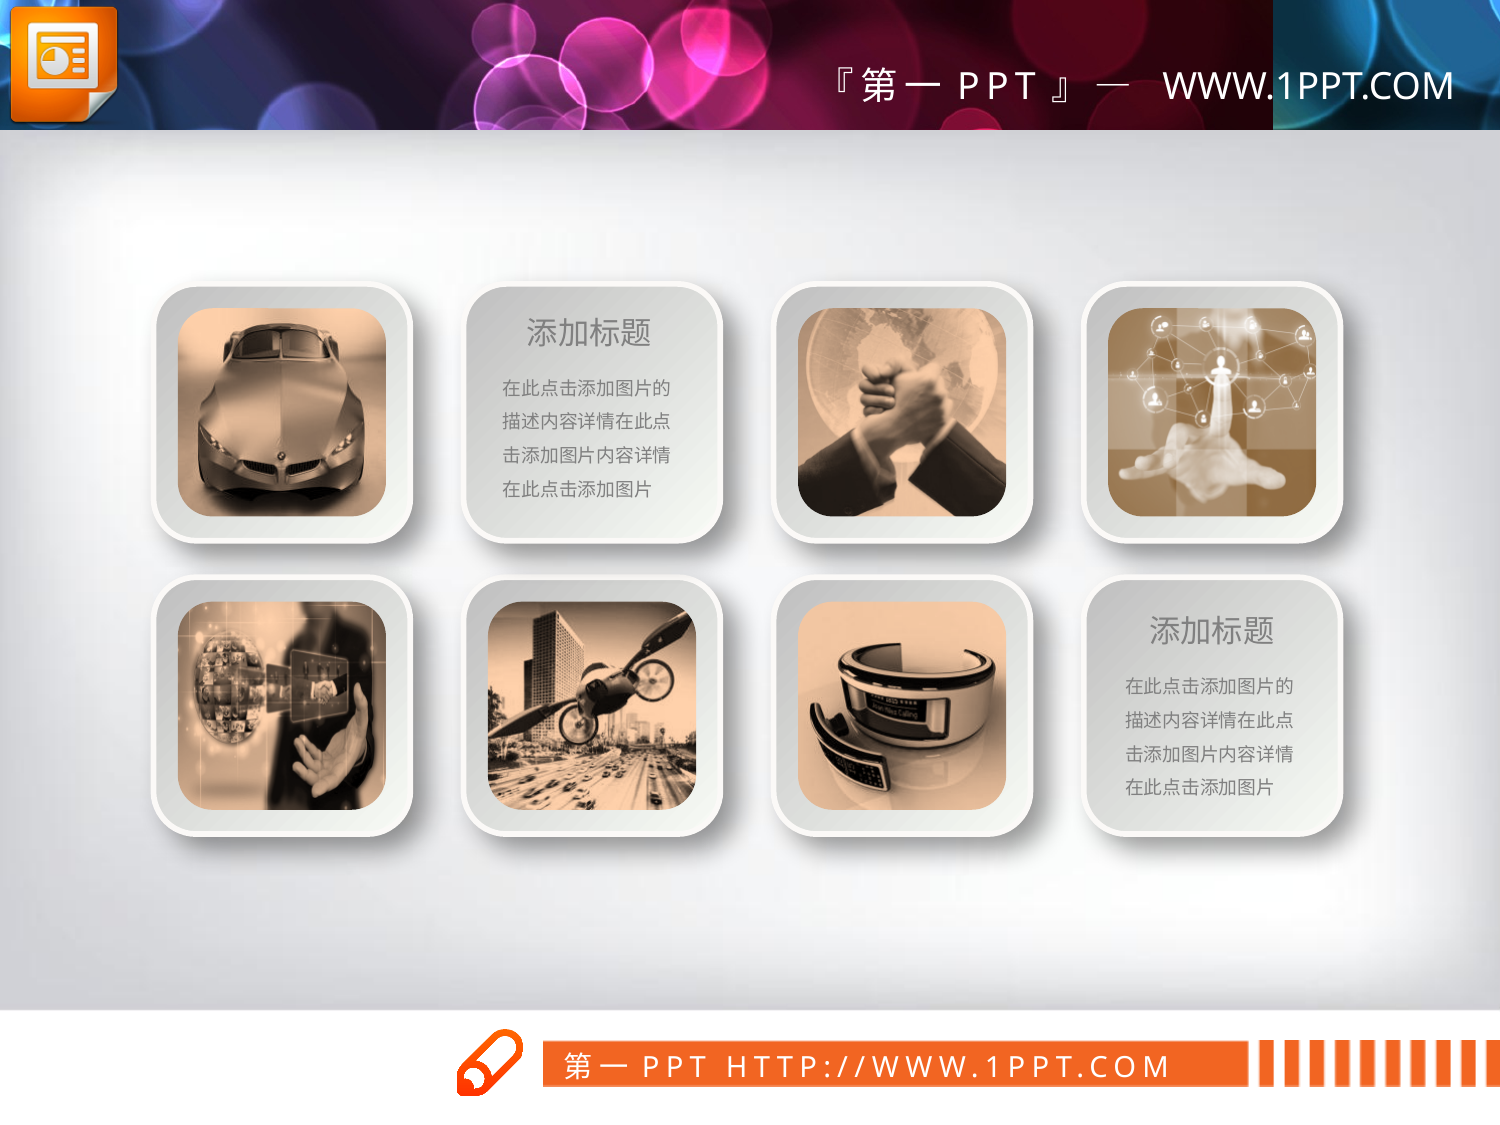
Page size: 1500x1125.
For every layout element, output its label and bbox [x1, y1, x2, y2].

text_box [153, 283, 411, 541]
picture [0, 0, 1500, 1012]
picture [543, 1040, 1500, 1087]
text_box [153, 576, 411, 835]
text_box [463, 576, 721, 835]
text_box [773, 576, 1031, 835]
text_box [1083, 576, 1341, 835]
text_box [1083, 283, 1341, 541]
text_box [463, 283, 721, 541]
text_box [773, 283, 1031, 541]
